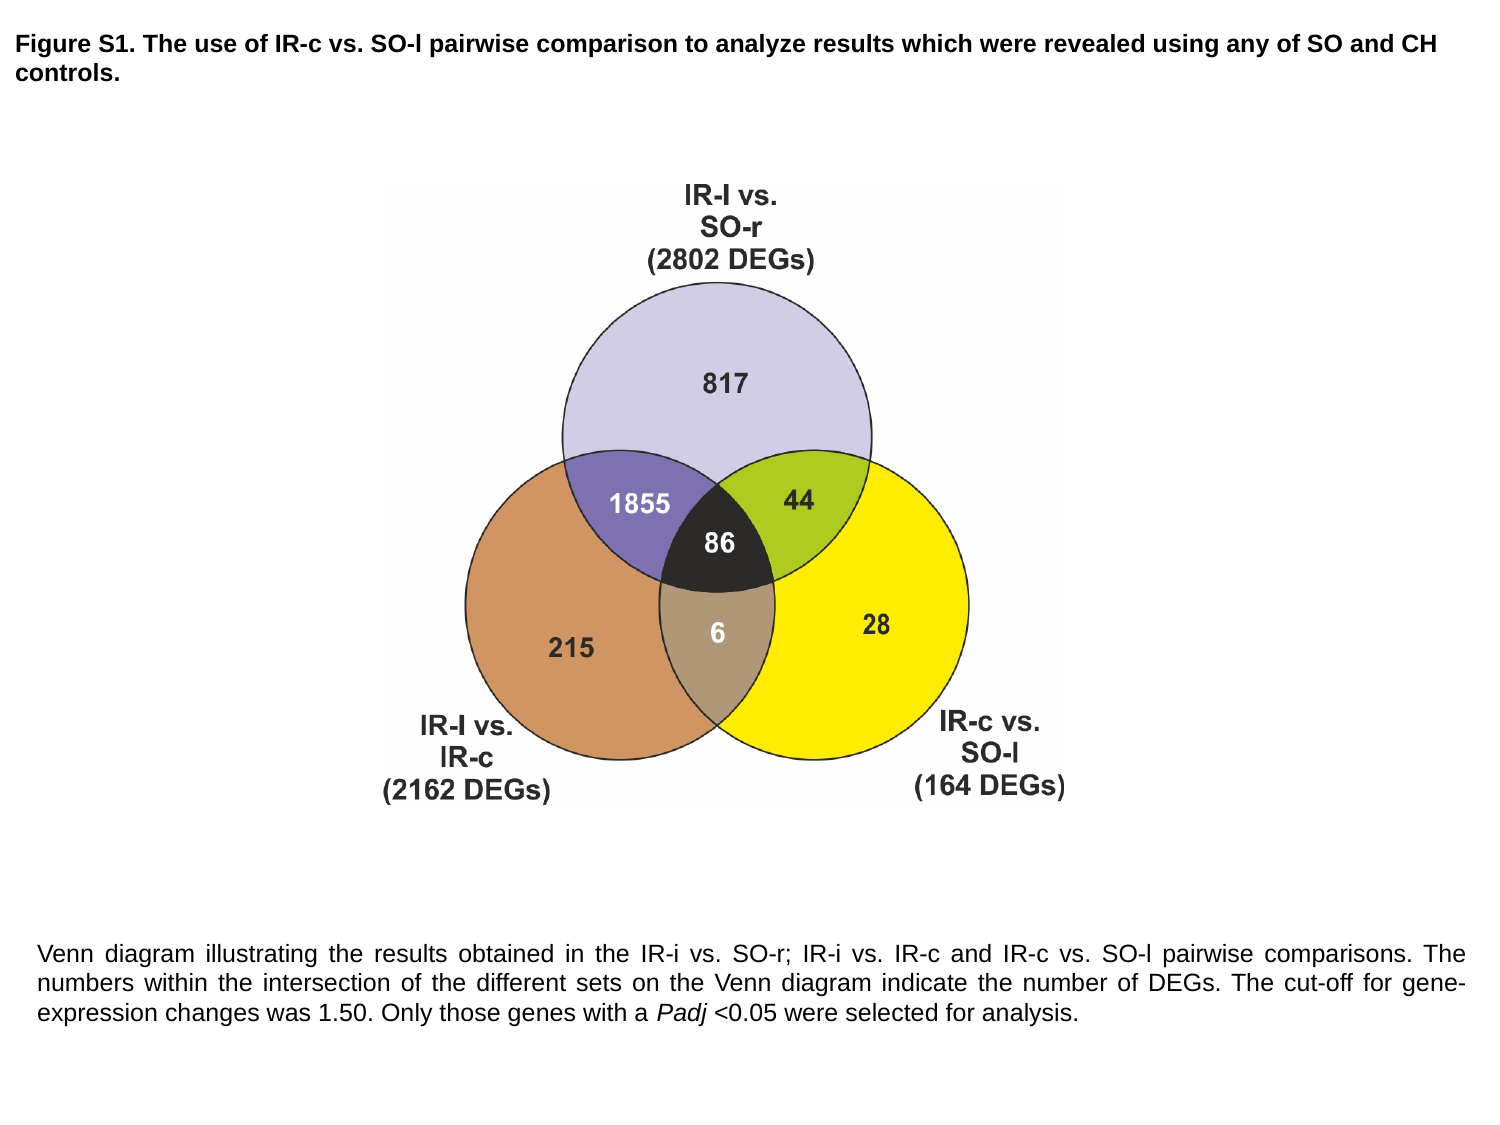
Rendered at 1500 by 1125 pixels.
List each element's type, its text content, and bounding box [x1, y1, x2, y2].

text_box Venn diagram illustrating the results obtained in the IR-i vs. SO-r; IR-i vs. IR-c and IR-c vs. SO-l pairwise comparisons. The numbers within the intersection of the different sets on the Venn diagram indicate the number of DEGs. The cut-off for gene-expression changes was 1.50. Only those genes with a Padj <0.05 were selected for analysis. [22, 929, 1485, 1035]
text_box Figure S1. The use of IR-c vs. SO-l pairwise comparison to analyze results which were revealed using any of SO and CH controls. [0, 19, 1500, 95]
picture [383, 184, 1064, 805]
